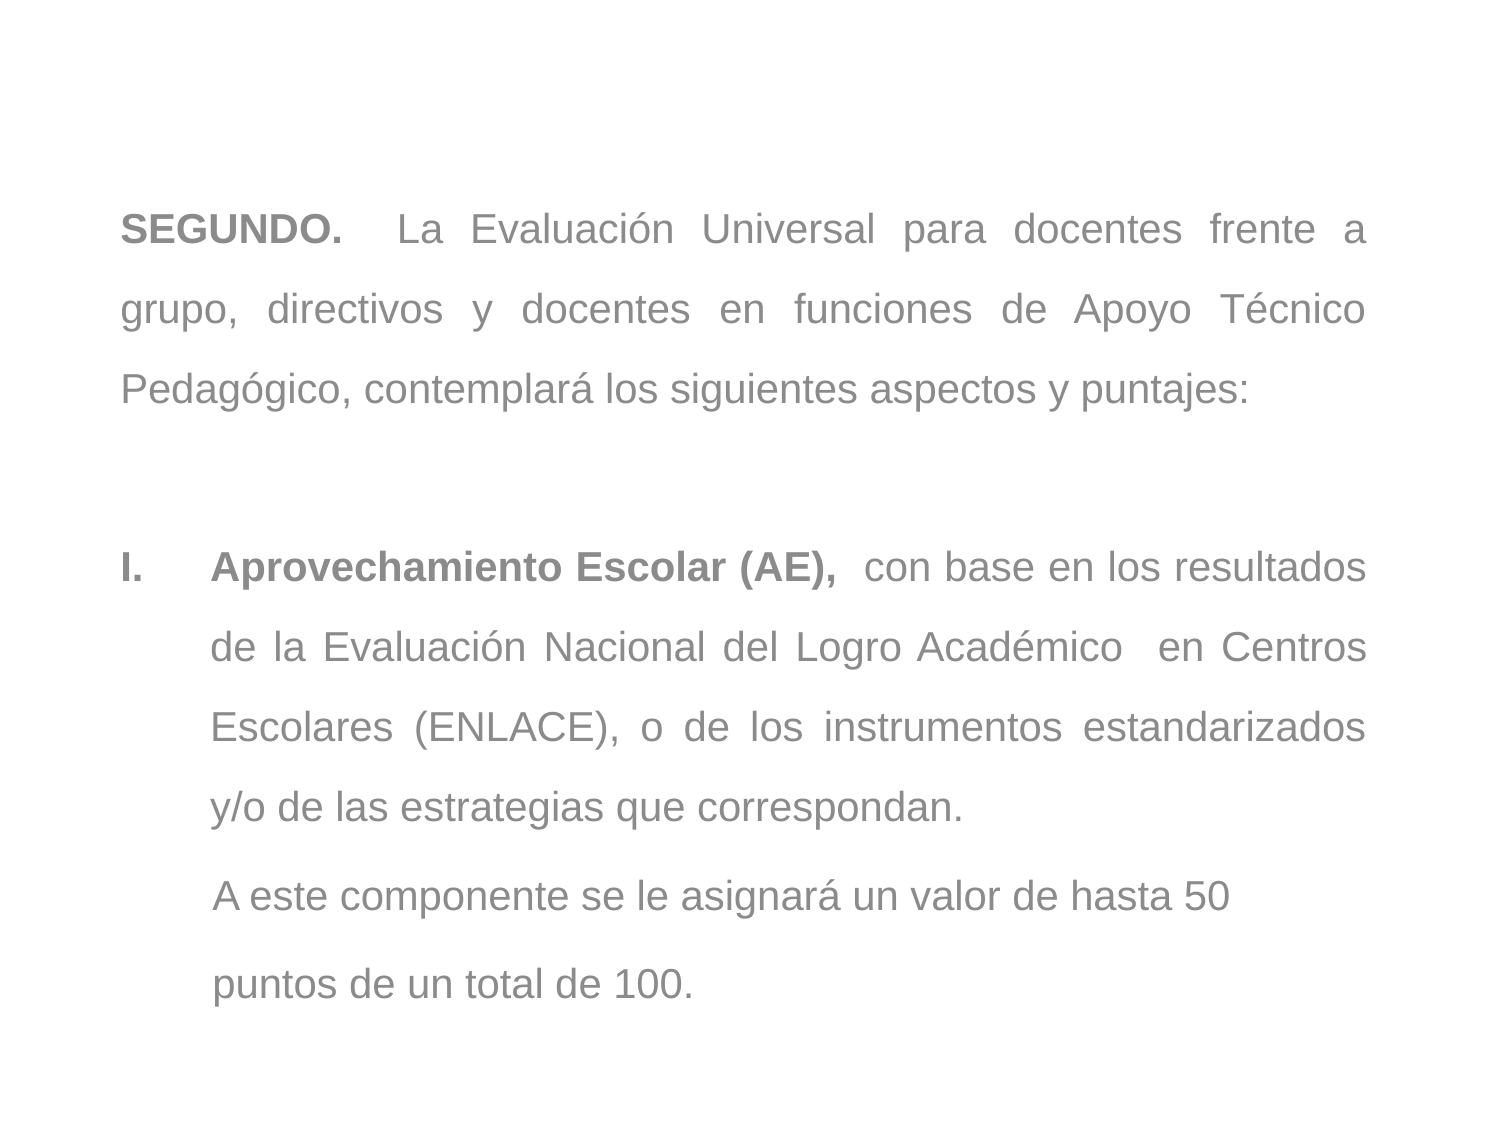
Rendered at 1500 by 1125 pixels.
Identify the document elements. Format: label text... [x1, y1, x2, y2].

subtitle SEGUNDO. La Evaluación Universal para docentes frente a grupo, directivos y docentes en funciones de Apoyo Técnico Pedagógico, contemplará los siguientes aspectos y puntajes: Aprovechamiento Escolar (AE), con base en los resultados de la Evaluación Nacional del Logro Académico en Centros Escolares (ENLACE), o de los instrumentos estandarizados y/o de las estrategias que correspondan. A este componente se le asignará un valor de hasta 50 puntos de un total de 100. [105, 164, 1383, 1032]
